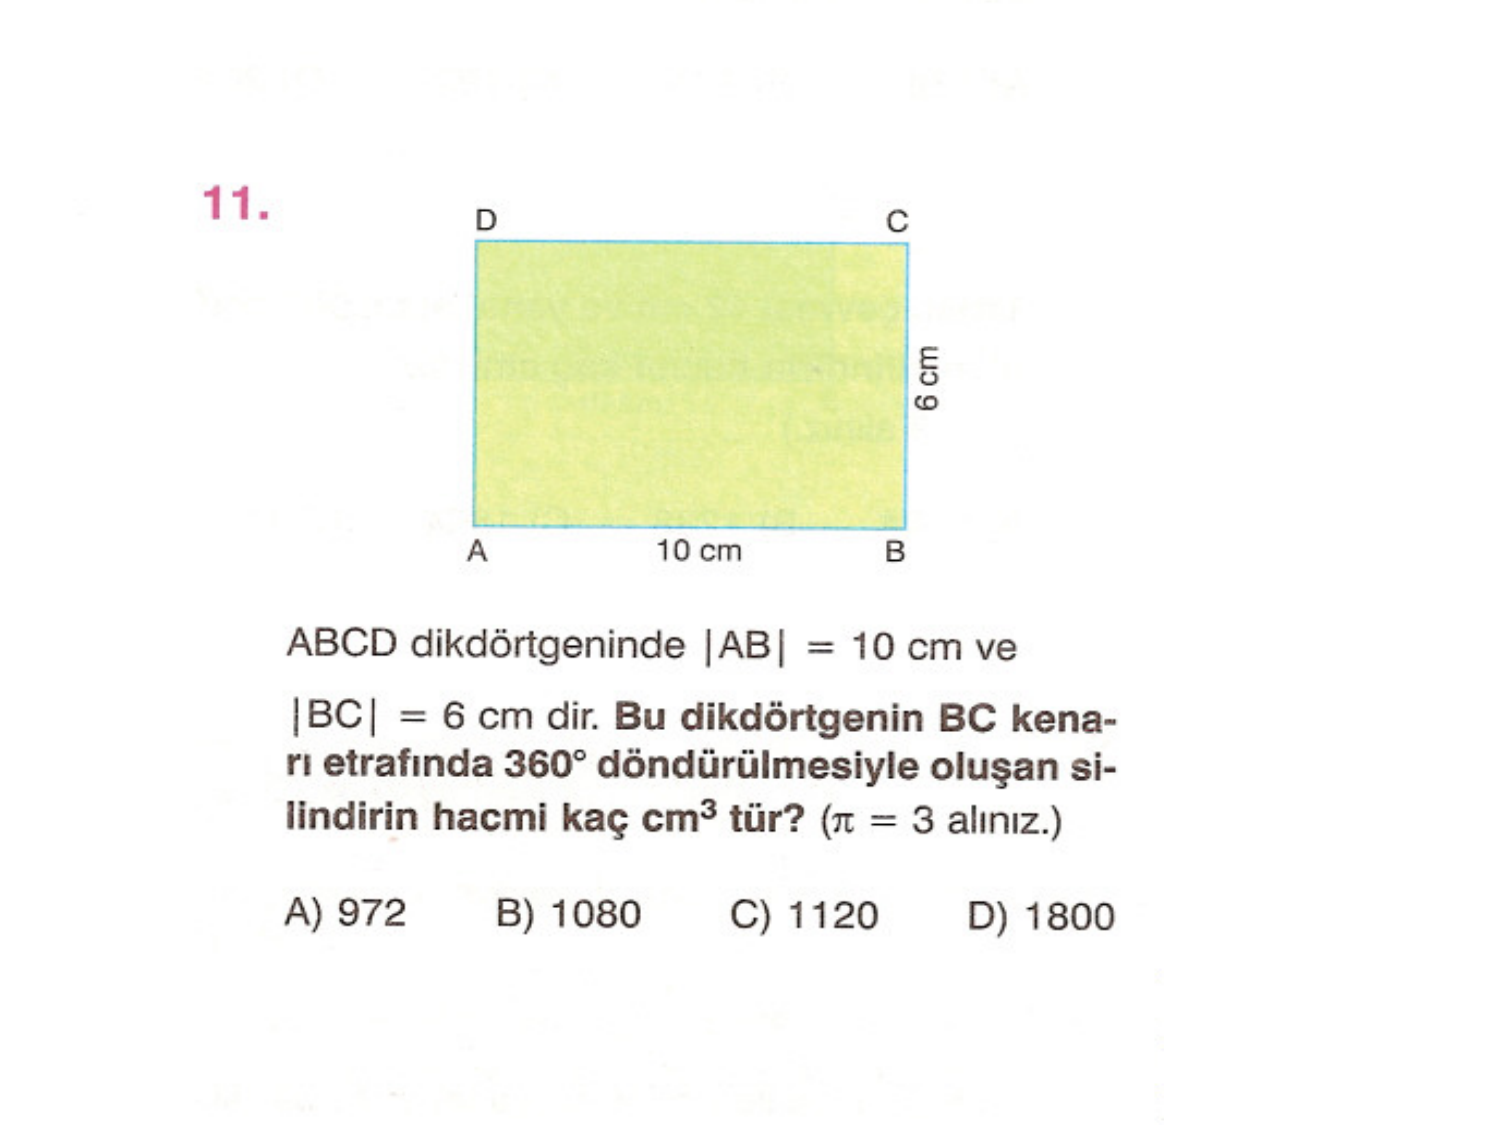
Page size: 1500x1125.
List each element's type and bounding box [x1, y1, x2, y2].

picture [0, 0, 1164, 1125]
